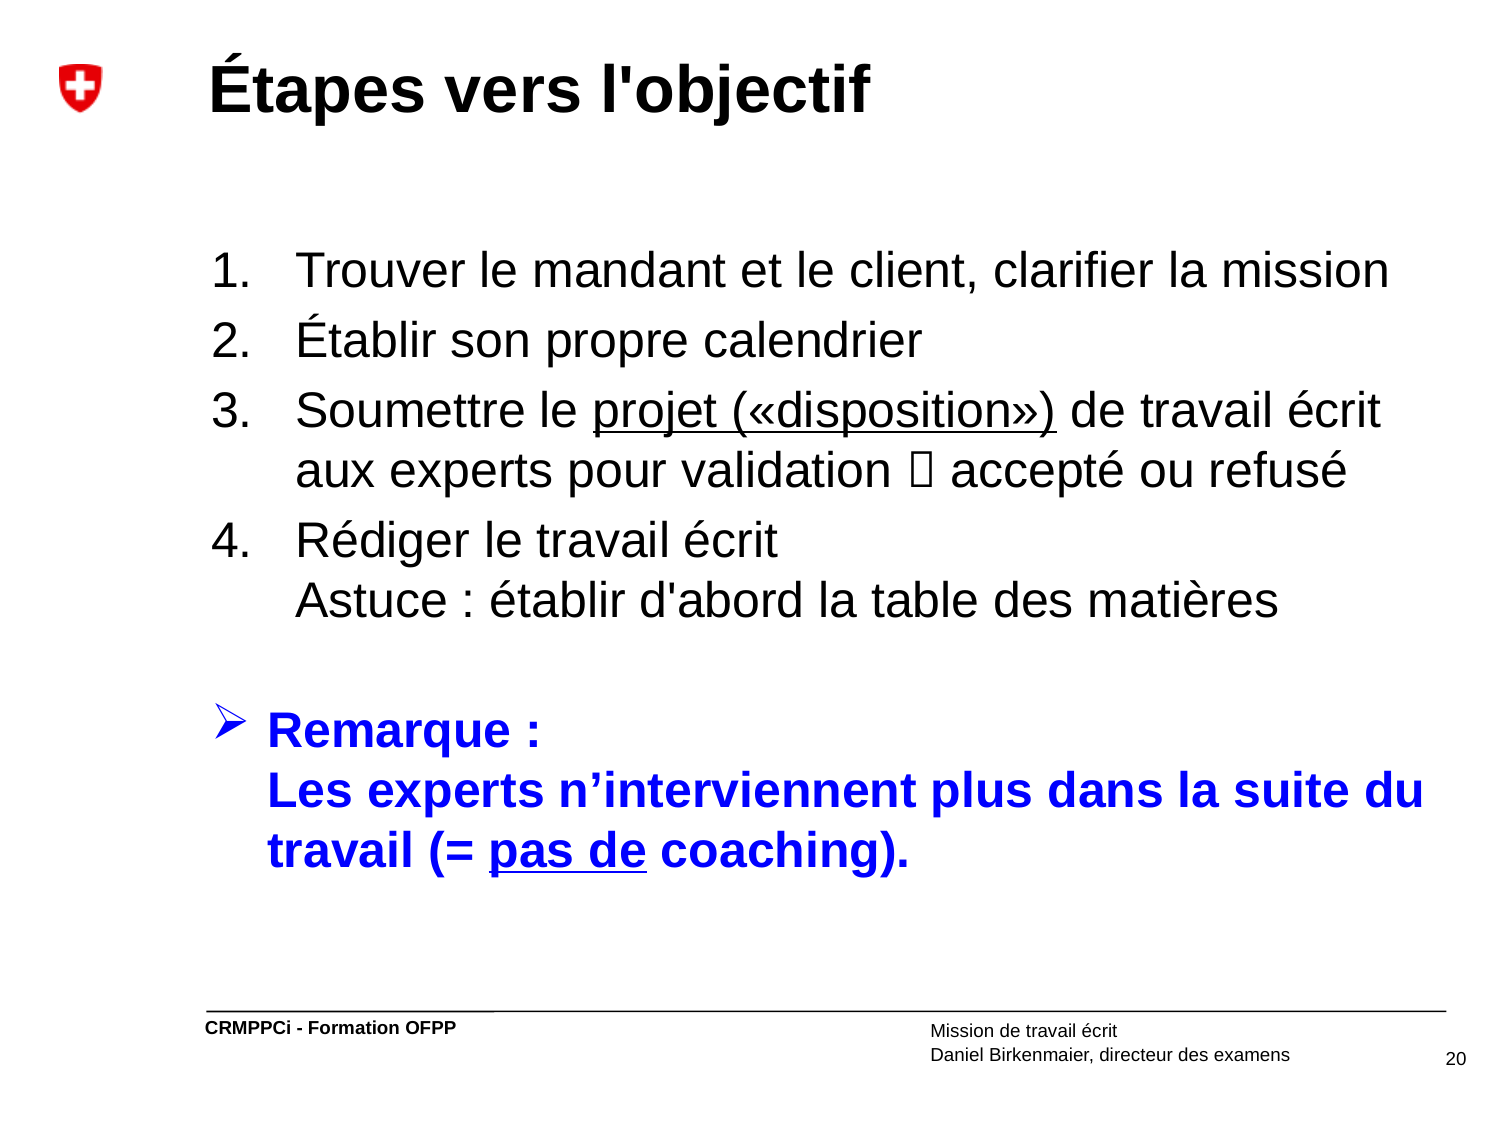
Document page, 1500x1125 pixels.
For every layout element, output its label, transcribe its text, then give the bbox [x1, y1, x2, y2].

title Étapes vers l'objectif [207, 45, 1433, 209]
list Trouver le mandant et le client, clarifier la mission Établir son propre calendrier Soumettre le projet («disposition») de travail écrit aux experts pour validation  accepté ou refusé Rédiger le travail écrit Astuce : établir d'abord la table des matières Remarque : Les experts n’interviennent plus dans la suite du travail (= pas de coaching). [210, 237, 1438, 1012]
footer Daniel Birkenmaier, directeur des examens [915, 1048, 1447, 1071]
picture [59, 64, 103, 114]
slide_number Mission de travail écrit [915, 1011, 1447, 1048]
